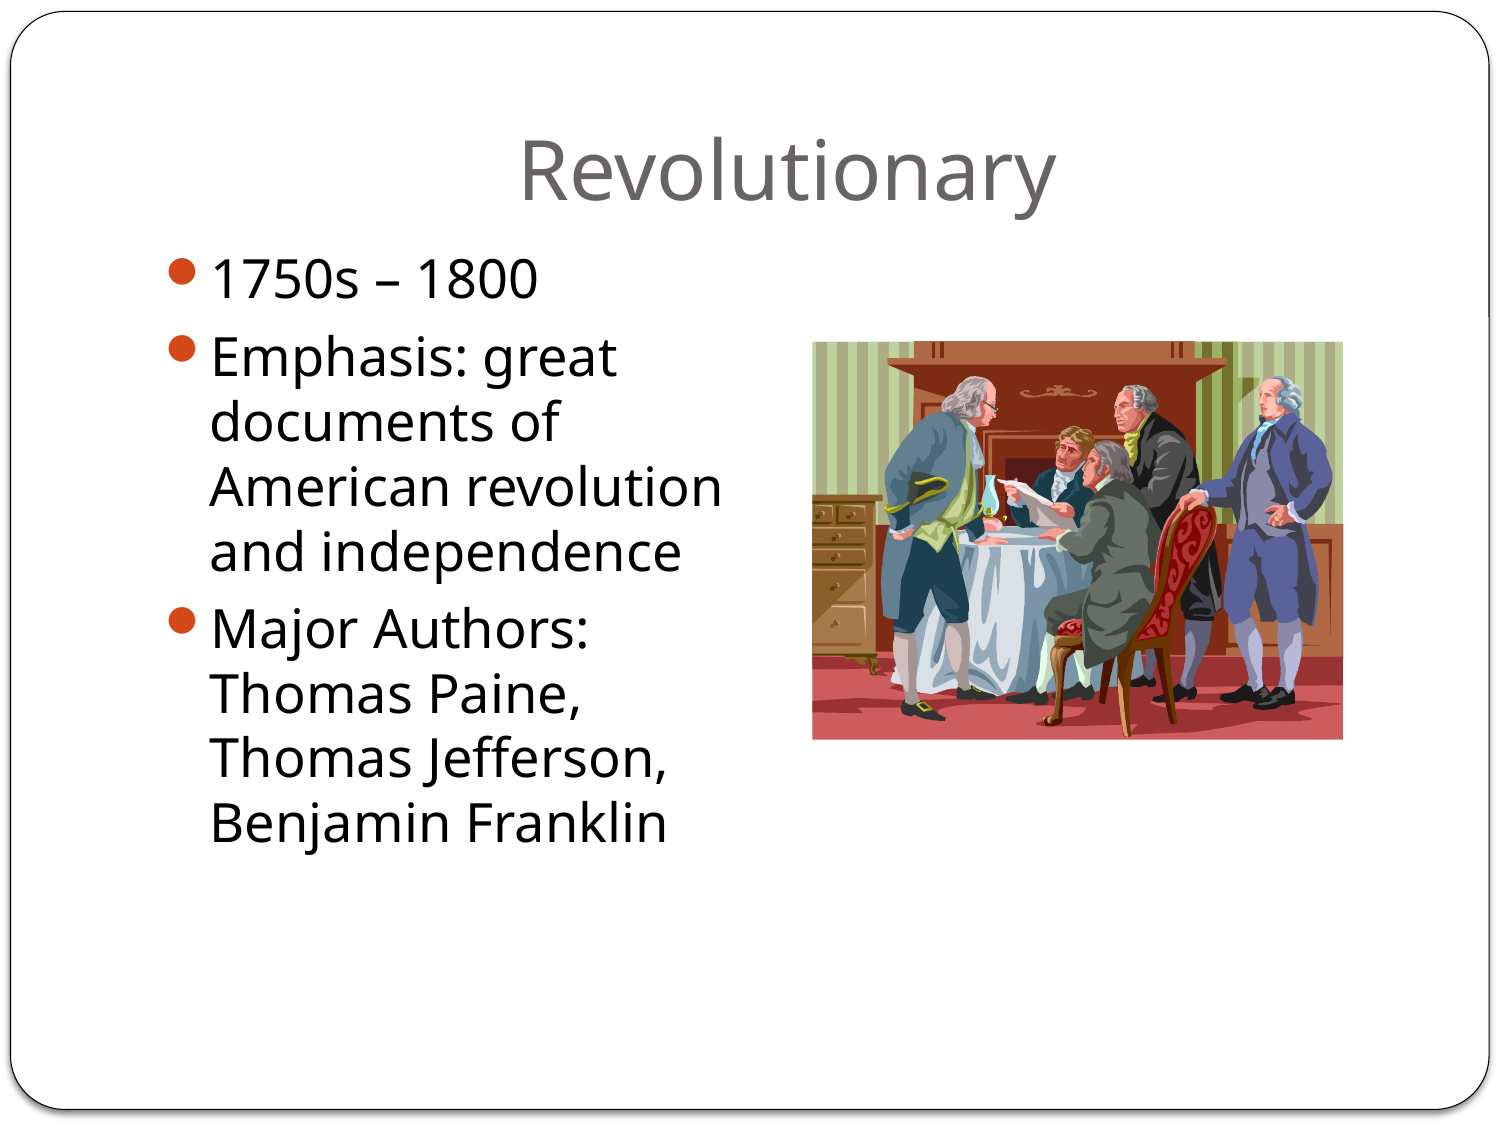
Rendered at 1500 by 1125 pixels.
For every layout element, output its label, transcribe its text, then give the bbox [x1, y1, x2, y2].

picture [812, 337, 1349, 745]
list 1750s – 1800 Emphasis: great documents of American revolution and independence Major Authors: Thomas Paine, Thomas Jefferson, Benjamin Franklin [150, 237, 765, 988]
title Revolutionary [150, 45, 1425, 233]
